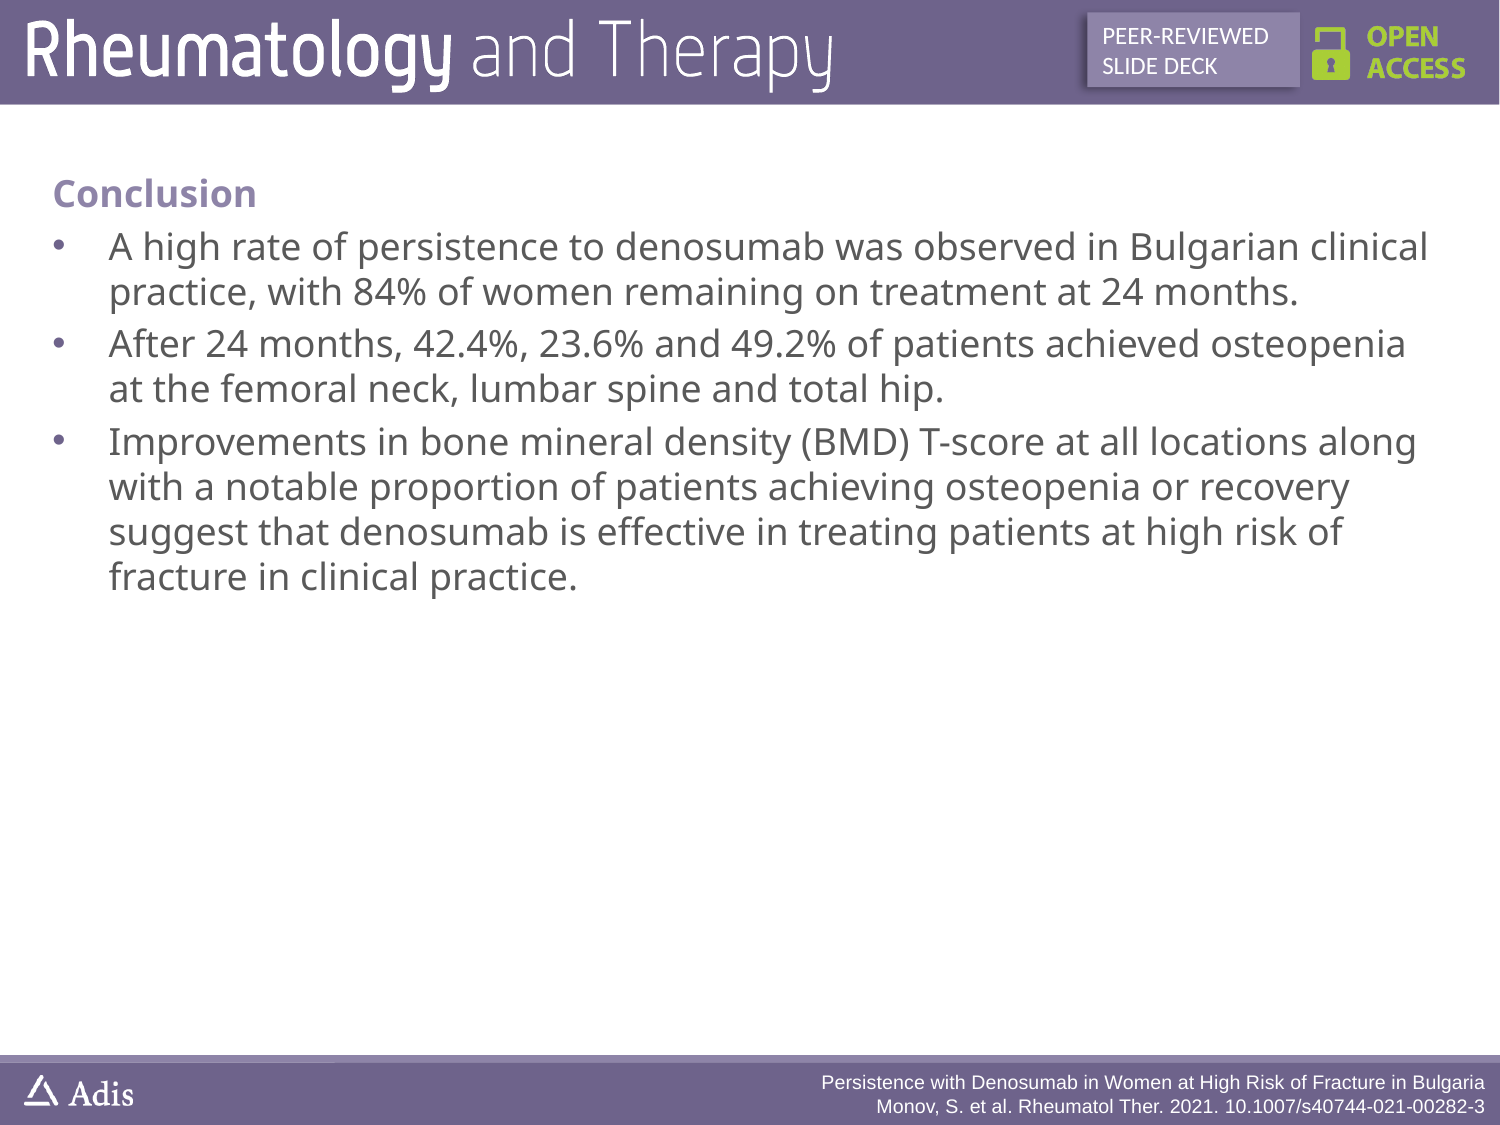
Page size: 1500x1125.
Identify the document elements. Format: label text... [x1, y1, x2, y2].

picture [0, 0, 1500, 105]
text_box PEER-REVIEWED SLIDE DECK [1087, 12, 1300, 88]
subtitle Persistence with Denosumab in Women at High Risk of Fracture in Bulgaria Monov, S. et al. Rheumatol Ther. 2021. 10.1007/s40744-021-00282-3 [334, 1062, 1500, 1125]
picture [24, 1075, 133, 1106]
list Conclusion A high rate of persistence to denosumab was observed in Bulgarian clinical practice, with 84% of women remaining on treatment at 24 months. After 24 months, 42.4%, 23.6% and 49.2% of patients achieved osteopenia at the femoral neck, lumbar spine and total hip. Improvements in bone mineral density (BMD) T-score at all locations along with a notable proportion of patients achieving osteopenia or recovery suggest that denosumab is effective in treating patients at high risk of fracture in clinical practice. [37, 162, 1463, 1005]
